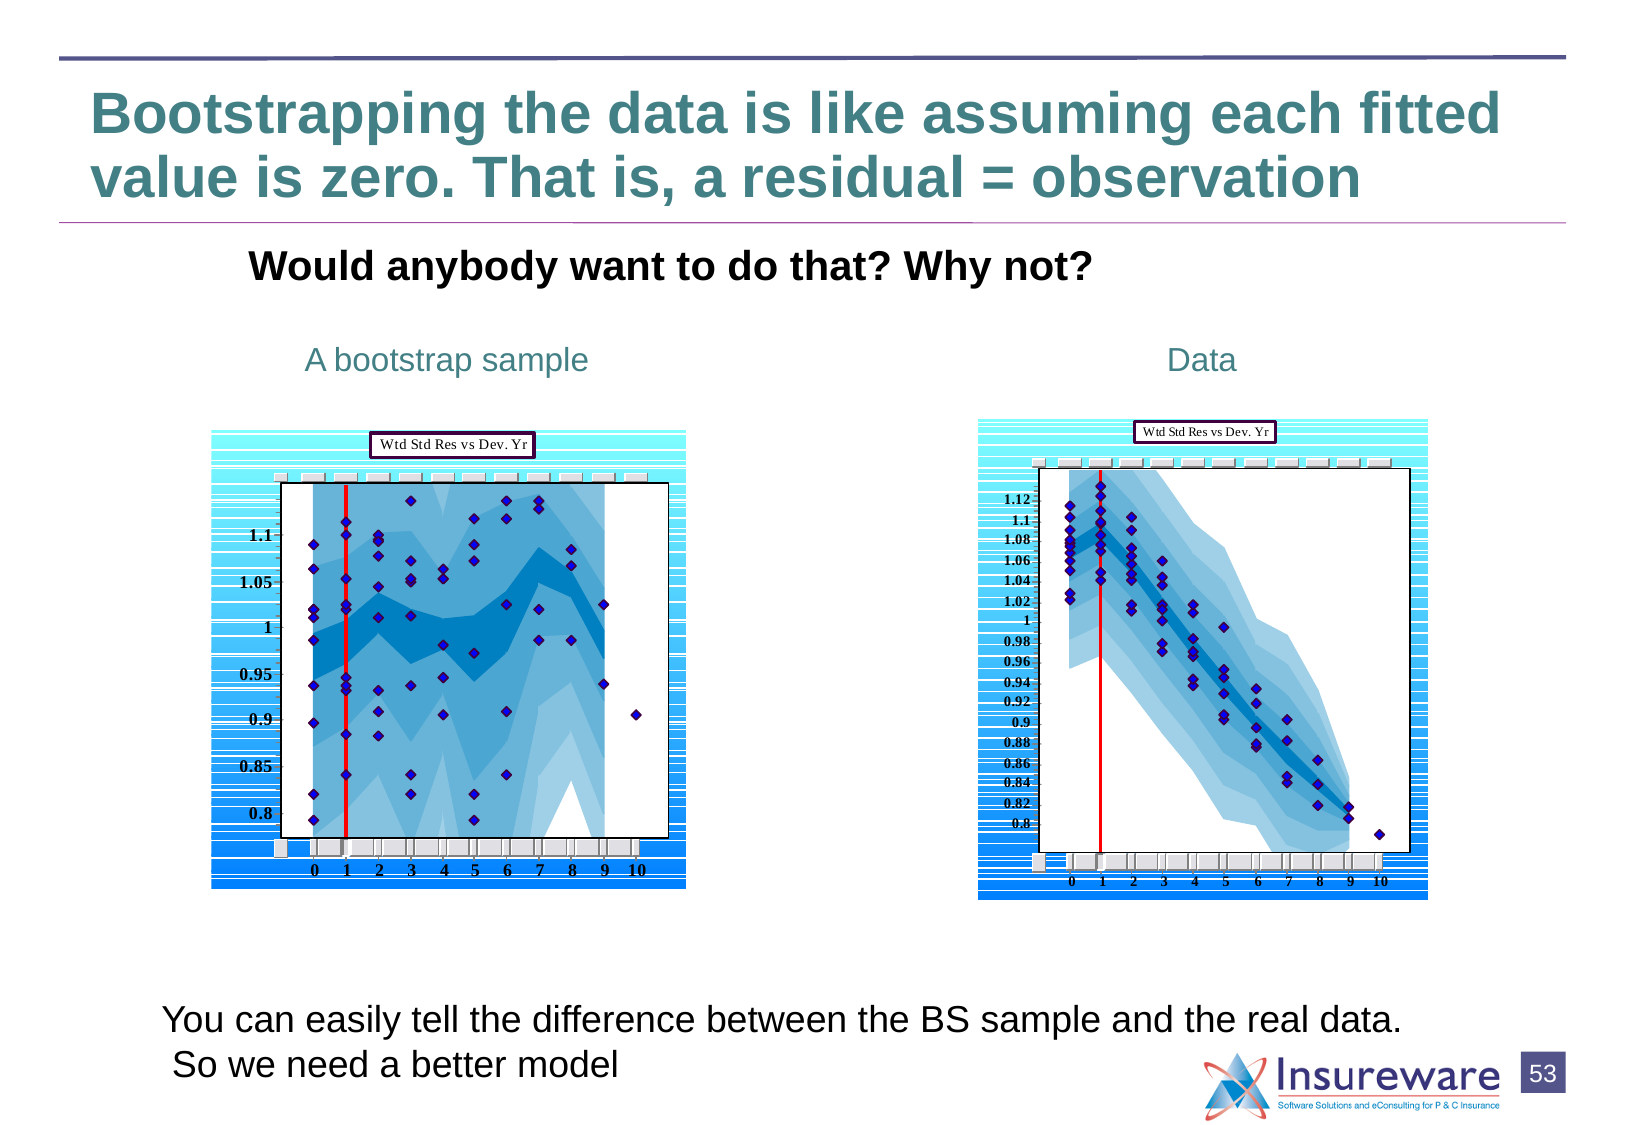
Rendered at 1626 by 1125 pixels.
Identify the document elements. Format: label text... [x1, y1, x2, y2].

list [211, 429, 687, 889]
slide_number 52 [1520, 1051, 1566, 1093]
text_box Would anybody want to do that? Why not? [233, 231, 1356, 297]
text_box You can easily tell the difference between the BS sample and the real data. So we need a better model [146, 987, 1419, 1093]
text_box A bootstrap sample [304, 337, 600, 378]
picture [1202, 1052, 1500, 1122]
title Bootstrapping the data is like assuming each fitted value is zero. That is, a residual = observation [90, 79, 1568, 315]
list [977, 418, 1429, 900]
text_box Data [1166, 337, 1250, 378]
